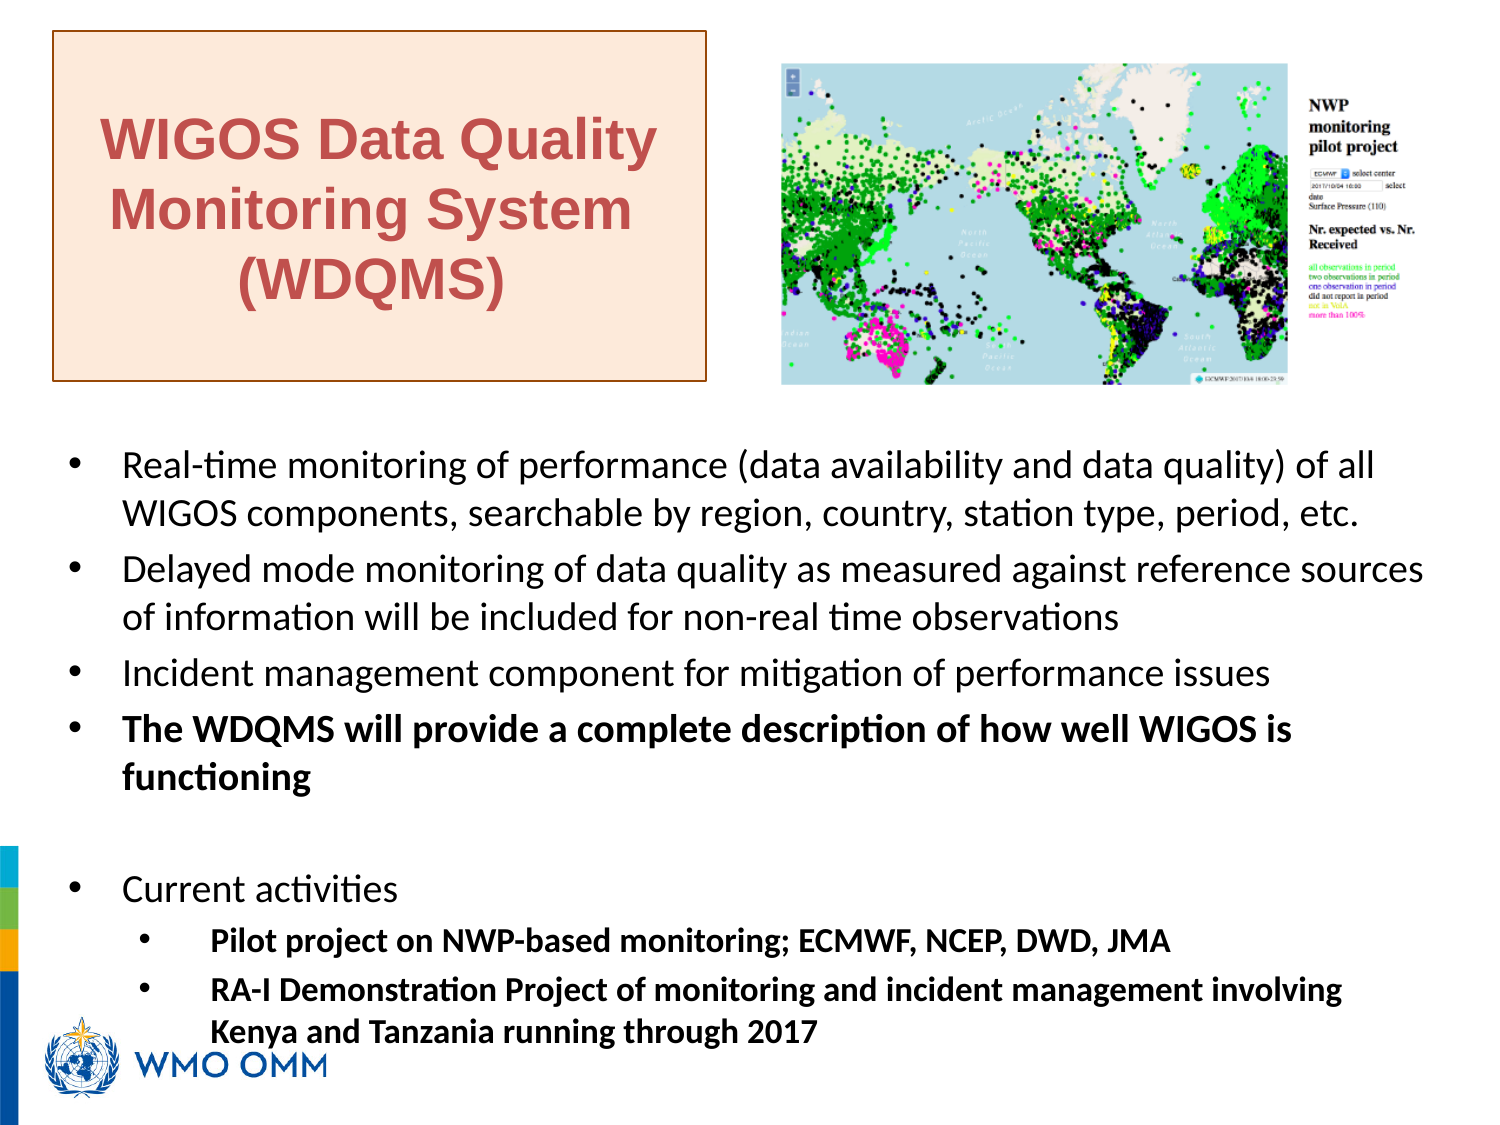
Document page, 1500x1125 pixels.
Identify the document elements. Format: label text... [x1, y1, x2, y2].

list Real-time monitoring of performance (data availability and data quality) of all WIGOS components, searchable by region, country, station type, period, etc. Delayed mode monitoring of data quality as measured against reference sources of information will be included for non-real time observations Incident management component for mitigation of performance issues The WDQMS will provide a complete description of how well WIGOS is functioning Current activities Pilot project on NWP-based monitoring; ECMWF, NCEP, DWD, JMA RA-I Demonstration Project of monitoring and incident management involving Kenya and Tanzania running through 2017 [53, 431, 1450, 1059]
picture [0, 845, 327, 1125]
title WIGOS Data Quality Monitoring System (WDQMS) [52, 31, 707, 382]
picture [772, 39, 1475, 399]
